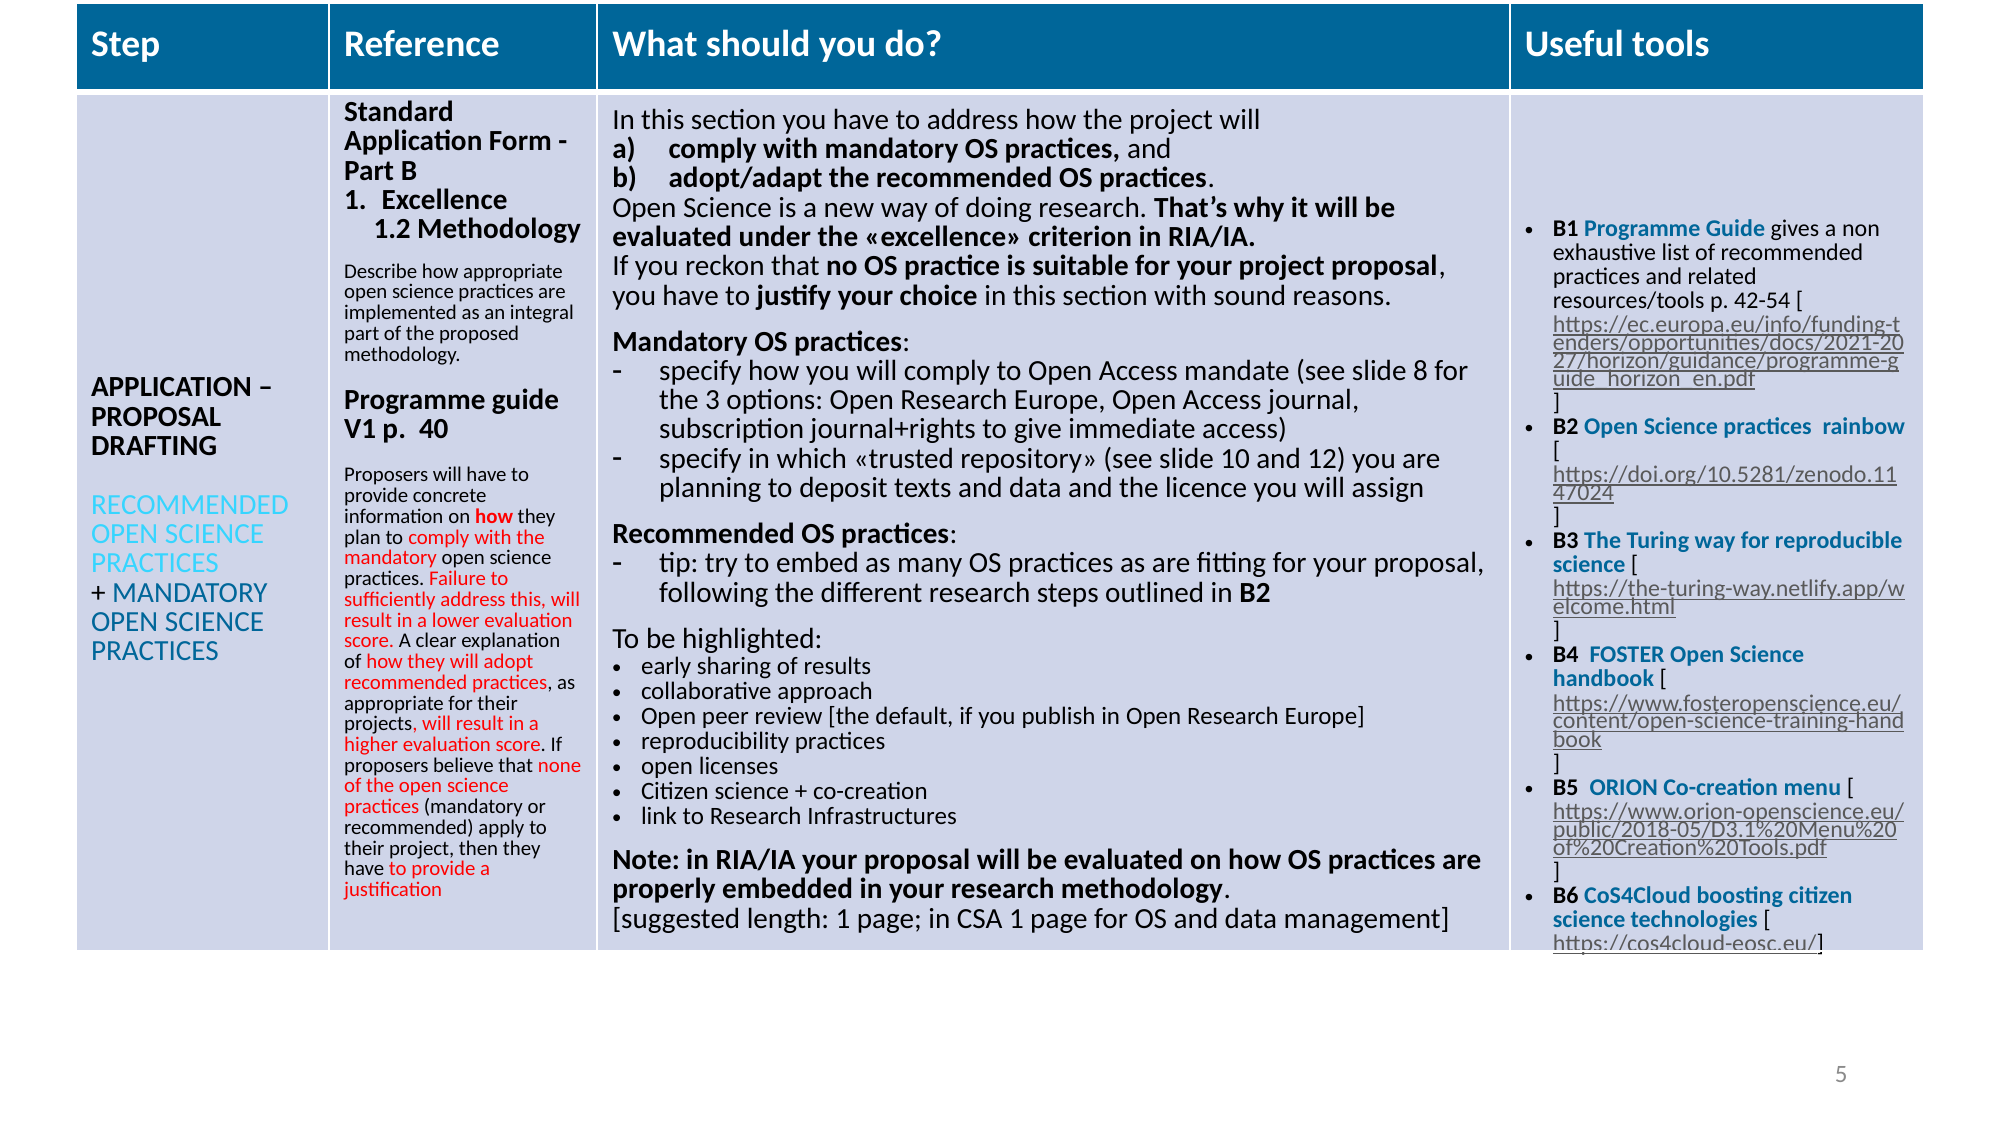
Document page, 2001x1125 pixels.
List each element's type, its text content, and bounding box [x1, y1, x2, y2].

table_header Useful tools [1511, 4, 1923, 89]
table_header Step [77, 4, 328, 89]
table_cell APPLICATION – PROPOSAL DRAFTING RECOMMENDED OPEN SCIENCE PRACTICES + MANDATORY OPEN SCIENCE PRACTICES [77, 95, 328, 950]
table_cell Standard Application Form - Part B Excellence 1.2 Methodology Describe how appropriate open science practices are implemented as an integral part of the proposed methodology. Programme guide V1 p. 40 Proposers will have to provide concrete information on how they plan to comply with the mandatory open science practices. Failure to sufficiently address this, will result in a lower evaluation score. A clear explanation of how they will adopt recommended practices, as appropriate for their projects, will result in a higher evaluation score. If proposers believe that none of the open science practices (mandatory or recommended) apply to their project, then they have to provide a justification [330, 95, 596, 950]
slide_number 5 [1412, 1042, 1863, 1103]
table_cell In this section you have to address how the project will comply with mandatory OS practices, and adopt/adapt the recommended OS practices. Open Science is a new way of doing research. That’s why it will be evaluated under the «excellence» criterion in RIA/IA. If you reckon that no OS practice is suitable for your project proposal, you have to justify your choice in this section with sound reasons. Mandatory OS practices: specify how you will comply to Open Access mandate (see slide 8 for the 3 options: Open Research Europe, Open Access journal, subscription journal+rights to give immediate access) specify in which «trusted repository» (see slide 10 and 12) you are planning to deposit texts and data and the licence you will assign Recommended OS practices: tip: try to embed as many OS practices as are fitting for your proposal, following the different research steps outlined in B2 To be highlighted: early sharing of results collaborative approach Open peer review [the default, if you publish in Open Research Europe] reproducibility practices open licenses Citizen science + co-creation link to Research Infrastructures Note: in RIA/IA your proposal will be evaluated on how OS practices are properly embedded in your research methodology. [suggested length: 1 page; in CSA 1 page for OS and data management] [598, 95, 1509, 950]
table_cell B1 Programme Guide gives a non exhaustive list of recommended practices and related resources/tools p. 42-54 [https://ec.europa.eu/info/funding-tenders/opportunities/docs/2021-2027/horizon/guidance/programme-guide_horizon_en.pdf] B2 Open Science practices rainbow [https://doi.org/10.5281/zenodo.1147024] B3 The Turing way for reproducible science [https://the-turing-way.netlify.app/welcome.html] B4 FOSTER Open Science handbook [https://www.fosteropenscience.eu/content/open-science-training-handbook] B5 ORION Co-creation menu [https://www.orion-openscience.eu/public/2018-05/D3.1%20Menu%20of%20Creation%20Tools.pdf] B6 CoS4Cloud boosting citizen science technologies [https://cos4cloud-eosc.eu/] [1511, 95, 1923, 950]
table_header Reference [330, 4, 596, 89]
table_header What should you do? [598, 4, 1509, 89]
